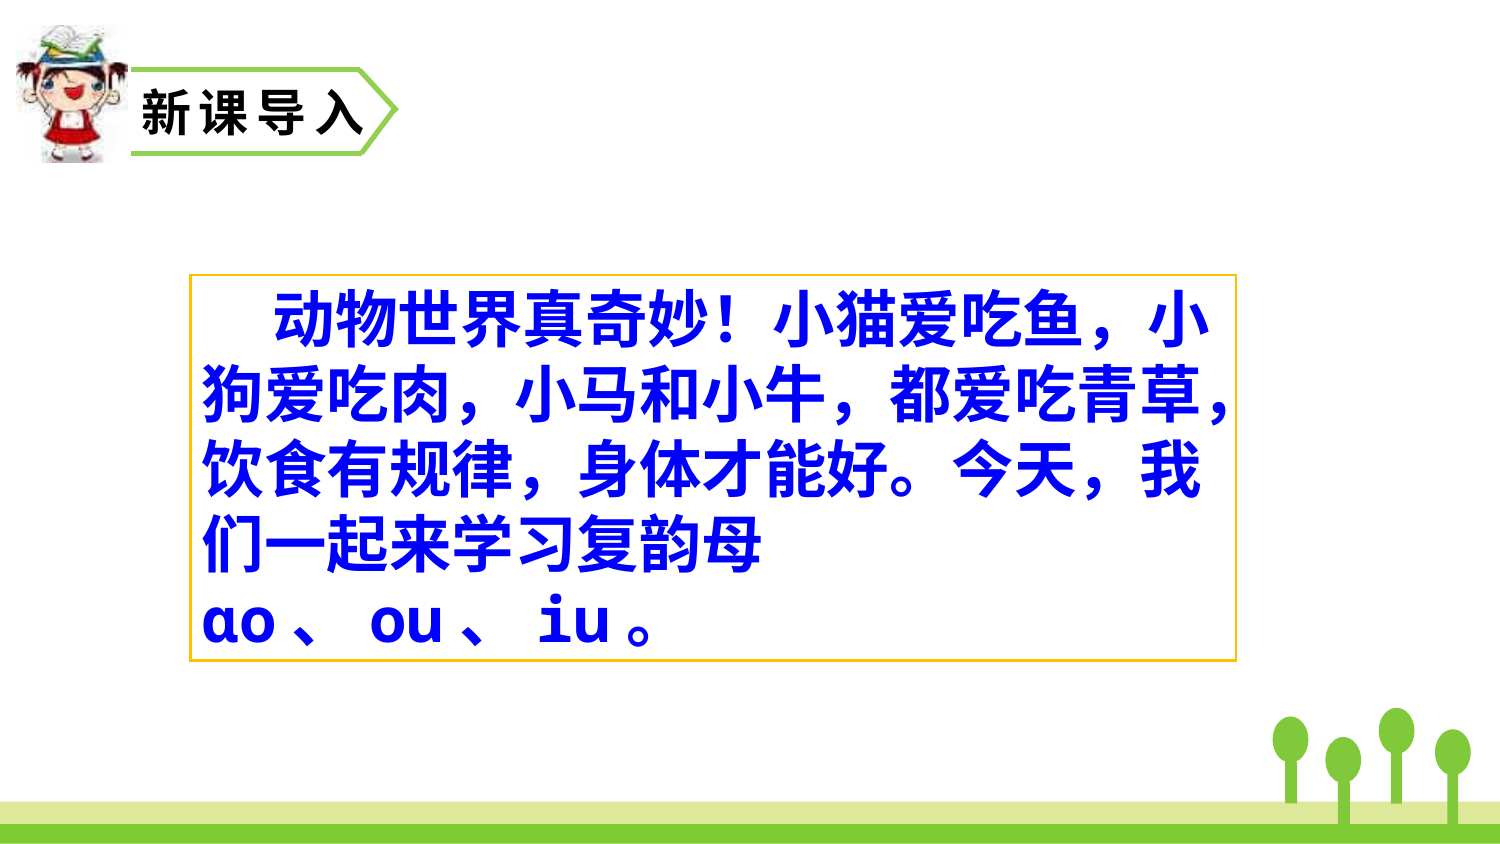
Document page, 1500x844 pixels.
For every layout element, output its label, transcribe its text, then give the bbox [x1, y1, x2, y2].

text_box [0, 707, 1500, 844]
text_box 动物世界真奇妙！小猫爱吃鱼，小狗爱吃肉，小马和小牛，都爱吃青草，饮食有规律，身体才能好。今天，我们一起来学习复韵母ɑo、ou、iu。 [189, 274, 1237, 662]
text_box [16, 25, 403, 163]
